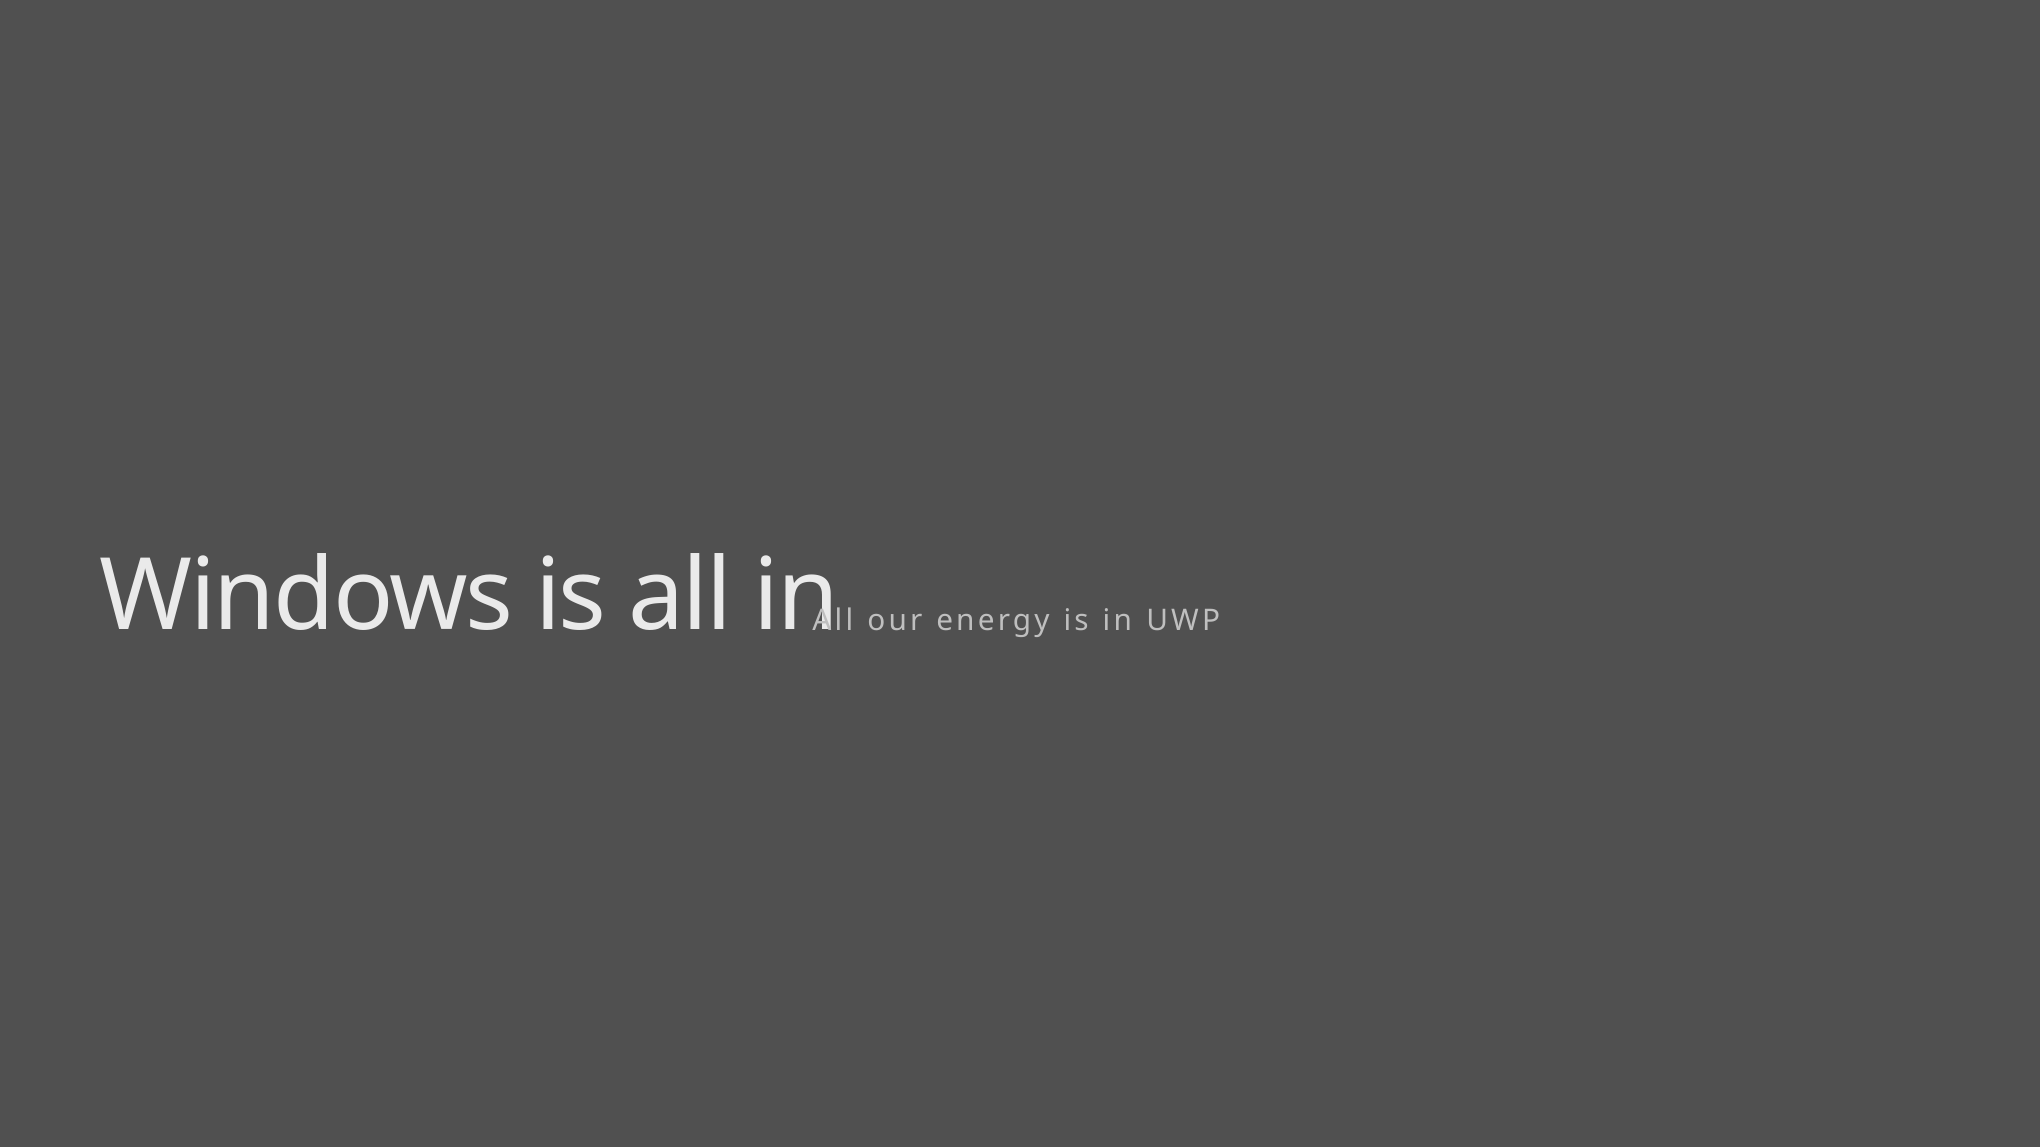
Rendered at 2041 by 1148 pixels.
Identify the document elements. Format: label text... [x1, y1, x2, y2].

list All our energy is in UWP [255, 592, 1779, 653]
title Windows is all in [75, 528, 1962, 599]
